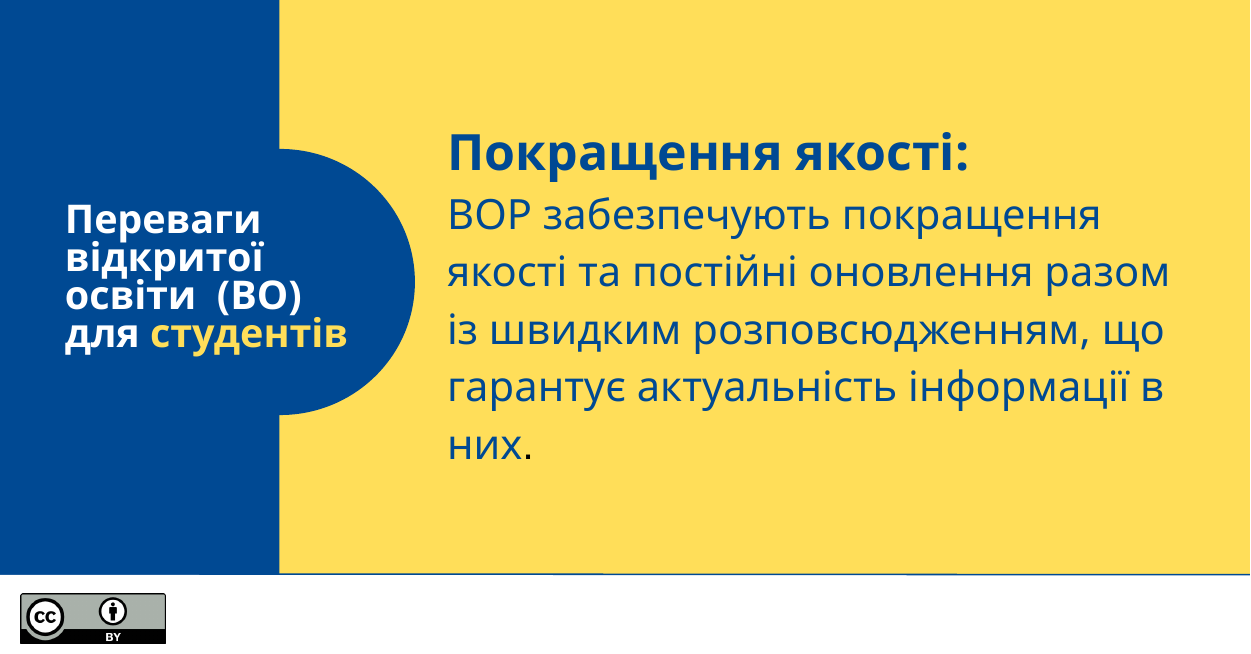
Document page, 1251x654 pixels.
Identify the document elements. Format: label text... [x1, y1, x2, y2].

text_box [180, 192, 415, 416]
text_box Переваги відкритої освіти (BO) для студентів [49, 188, 380, 371]
picture [20, 592, 166, 645]
text_box [0, 582, 1250, 654]
text_box [184, 148, 376, 188]
text_box Покращення якості: ВОР забезпечують покращення якості та постійні оновлення разом із швидким розповсюдженням, що гарантує актуальність інформації в них. [432, 95, 1211, 483]
text_box [0, 0, 280, 573]
